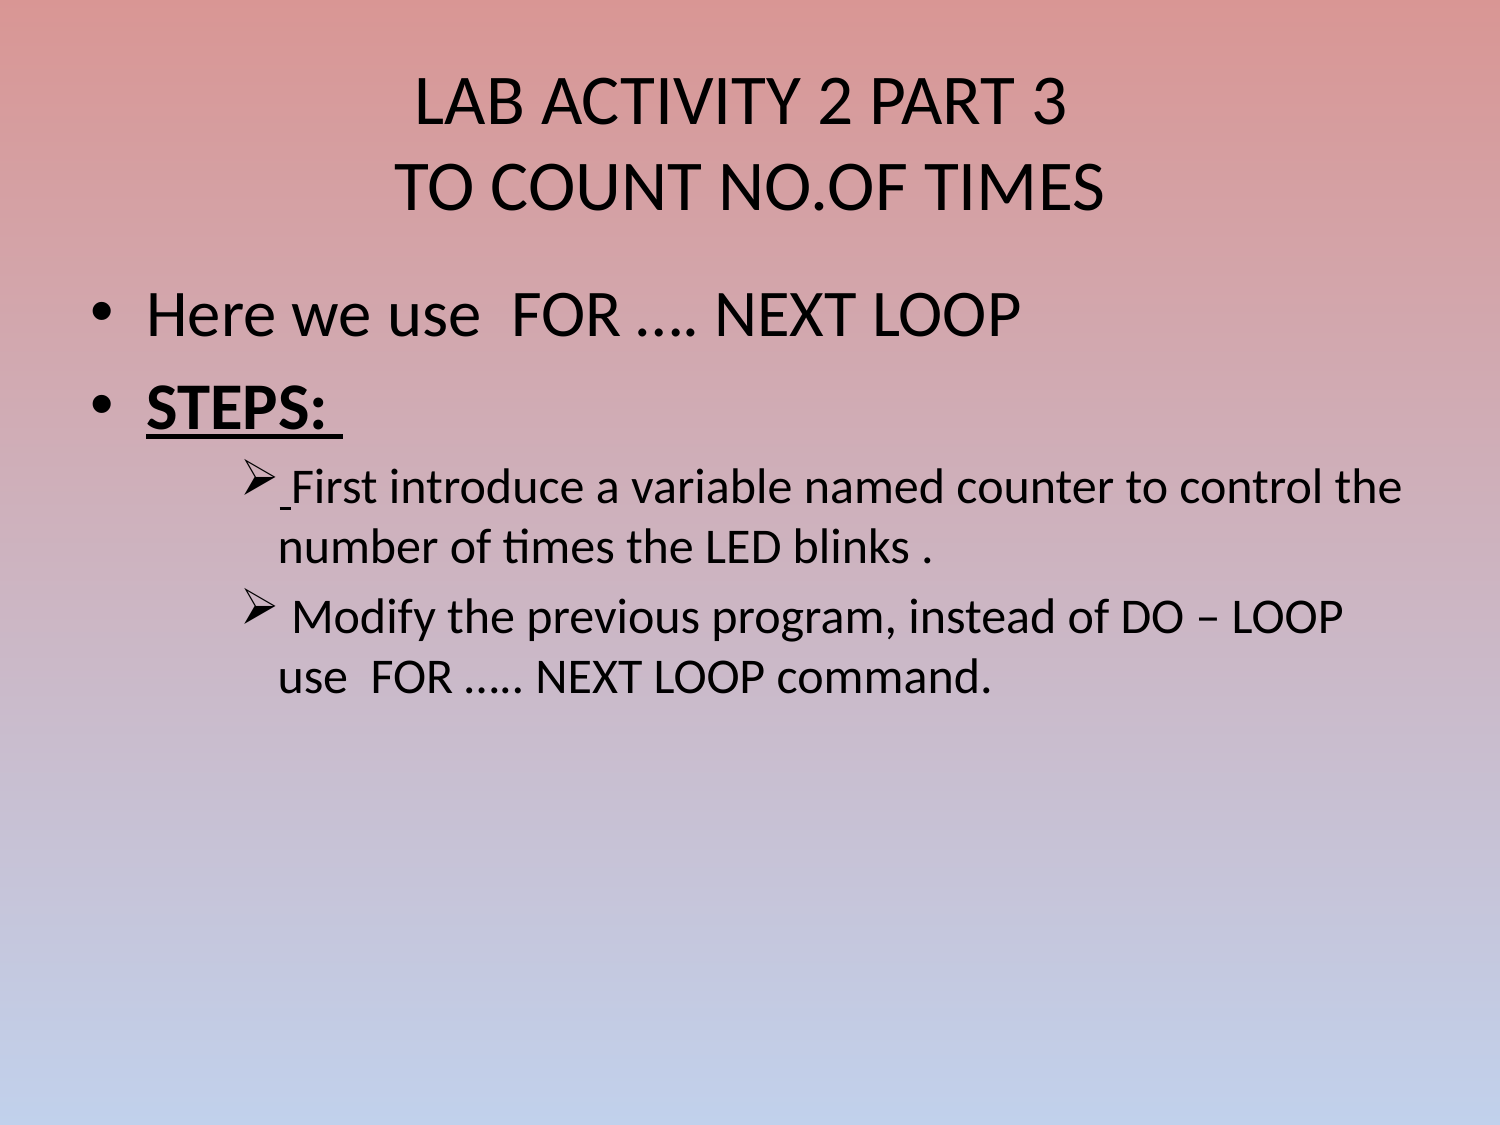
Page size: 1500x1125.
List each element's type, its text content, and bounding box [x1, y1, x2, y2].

list Here we use FOR …. NEXT LOOP STEPS: First introduce a variable named counter to control the number of times the LED blinks . Modify the previous program, instead of DO – LOOP use FOR ….. NEXT LOOP command. [75, 262, 1425, 1005]
title LAB ACTIVITY 2 PART 3 TO COUNT NO.OF TIMES [75, 45, 1425, 233]
